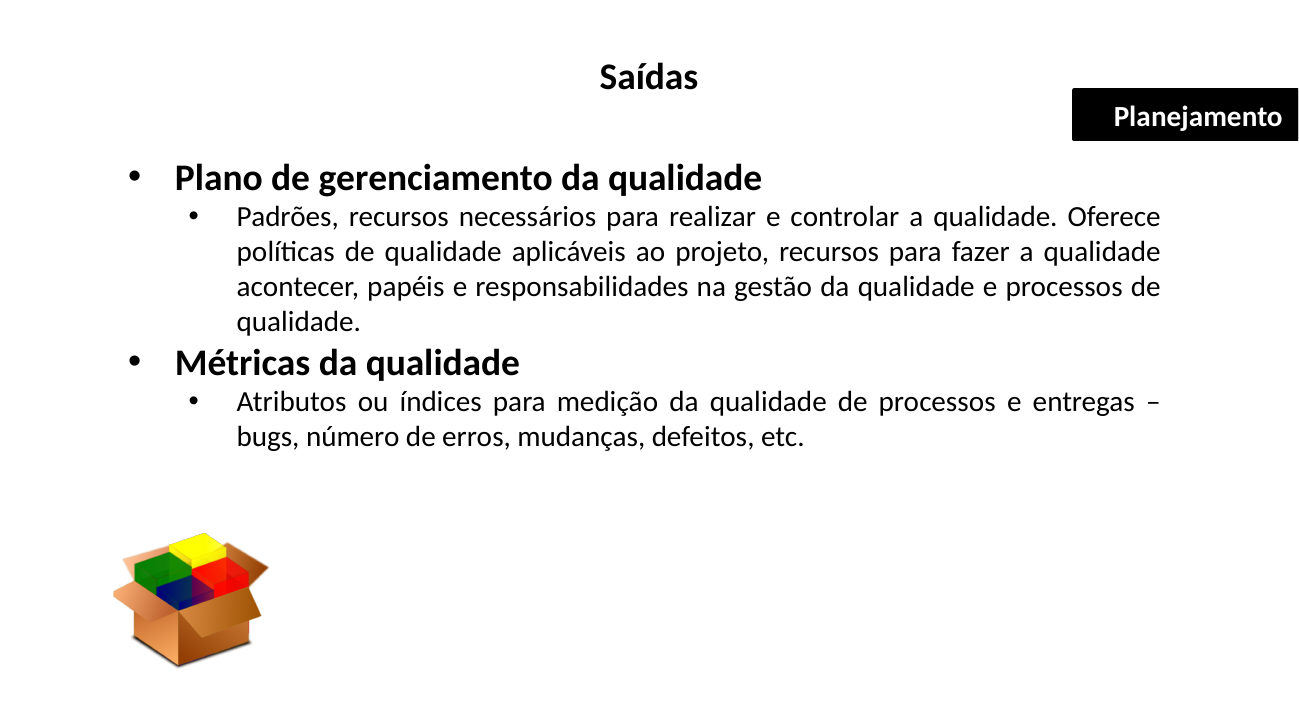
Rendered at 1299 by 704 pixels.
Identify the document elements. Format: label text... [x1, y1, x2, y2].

text_box Planejamento [1074, 90, 1299, 140]
text_box Plano de gerenciamento da qualidade Padrões, recursos necessários para realizar e controlar a qualidade. Oferece políticas de qualidade aplicáveis ao projeto, recursos para fazer a qualidade acontecer, papéis e responsabilidades na gestão da qualidade e processos de qualidade. Métricas da qualidade Atributos ou índices para medição da qualidade de processos e entregas – bugs, número de erros, mudanças, defeitos, etc. [113, 145, 1177, 464]
text_box Saídas [0, 44, 1299, 106]
picture [112, 520, 273, 672]
